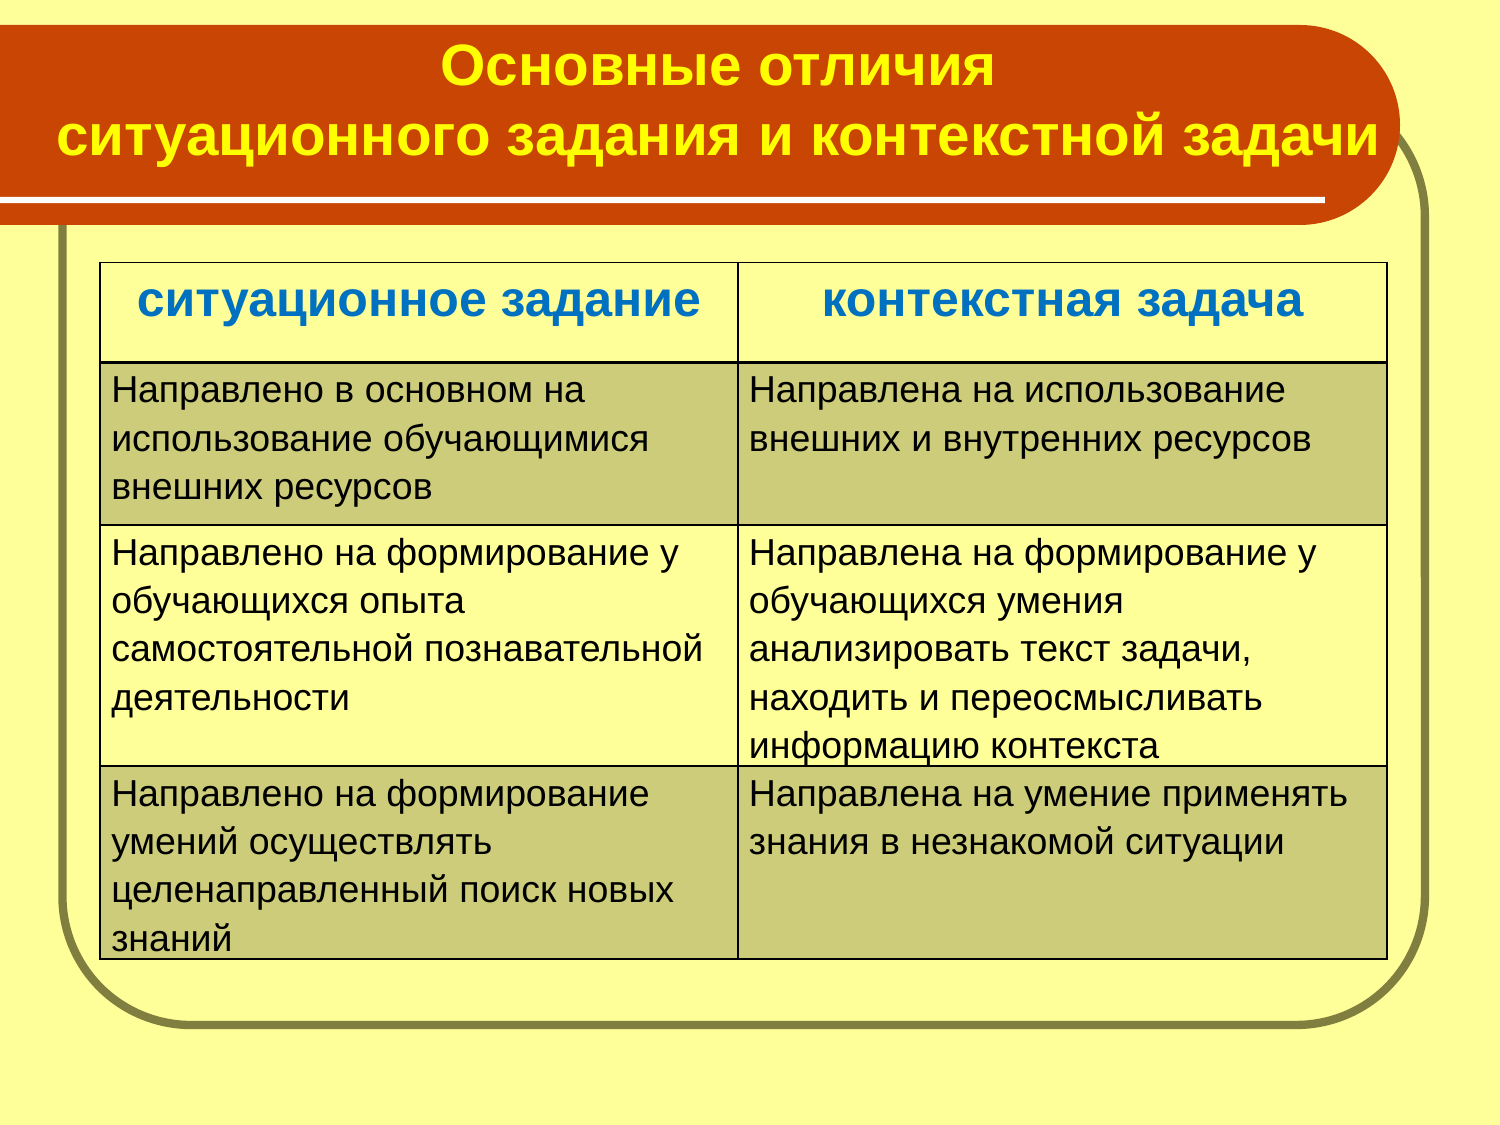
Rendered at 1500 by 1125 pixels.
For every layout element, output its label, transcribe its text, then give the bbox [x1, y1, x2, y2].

table_cell Направлена на умение применять знания в незнакомой ситуации [739, 767, 1386, 958]
table_cell Направлено на формирование у обучающихся опыта самостоятельной познавательной деятельности [101, 526, 737, 765]
table_cell Направлено в основном на использование обучающимися внешних ресурсов [101, 364, 737, 524]
table_cell Направлена на использование внешних и внутренних ресурсов [739, 364, 1386, 524]
table_header ситуационное задание [101, 263, 737, 361]
table_cell Направлена на формирование у обучающихся умения анализировать текст задачи, находить и переосмысливать информацию контекста [739, 526, 1386, 765]
table_cell Направлено на формирование умений осуществлять целенаправленный поиск новых знаний [101, 767, 737, 958]
table_header контекстная задача [739, 263, 1386, 361]
title Основные отличия ситуационного задания и контекстной задачи [0, 37, 1438, 263]
